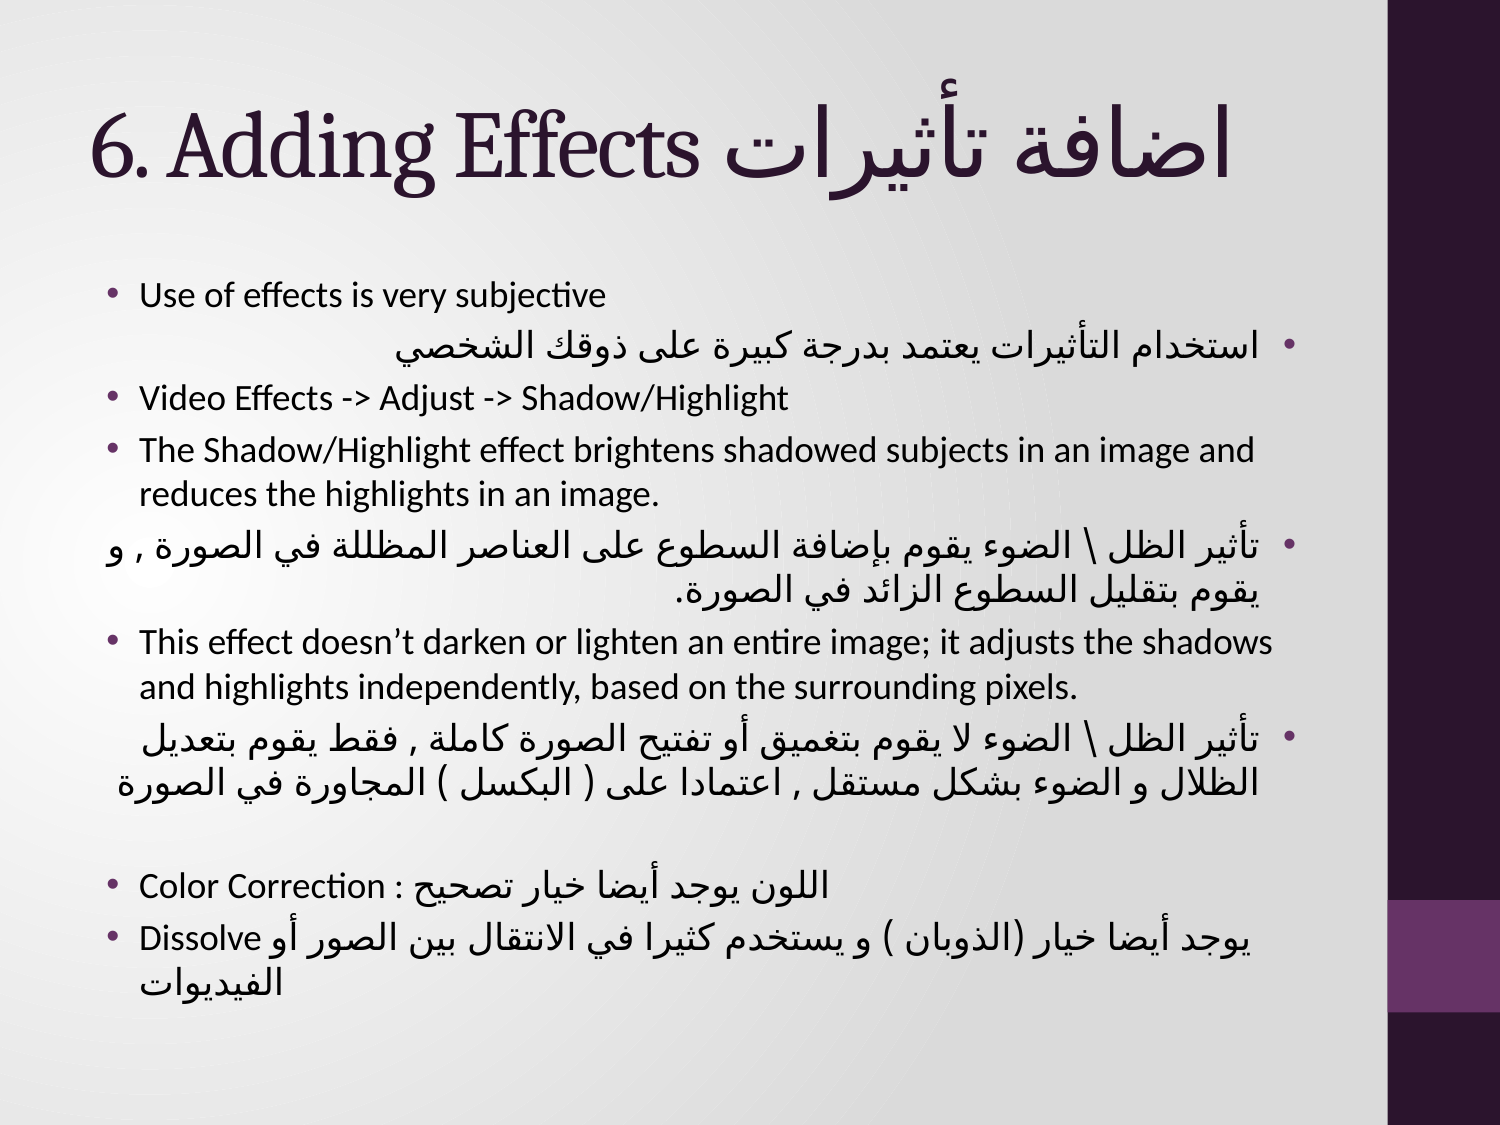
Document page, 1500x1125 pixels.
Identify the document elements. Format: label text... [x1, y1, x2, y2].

title 6. Adding Effects اضافة تأثيرات [75, 45, 1325, 233]
list Use of effects is very subjective استخدام التأثيرات يعتمد بدرجة كبيرة على ذوقك الشخصي Video Effects -> Adjust -> Shadow/Highlight The Shadow/Highlight effect brightens shadowed subjects in an image and reduces the highlights in an image. تأثير الظل \ الضوء يقوم بإضافة السطوع على العناصر المظللة في الصورة , و يقوم بتقليل السطوع الزائد في الصورة. This effect doesn’t darken or lighten an entire image; it adjusts the shadows and highlights independently, based on the surrounding pixels. تأثير الظل \ الضوء لا يقوم بتغميق أو تفتيح الصورة كاملة , فقط يقوم بتعديل الظلال و الضوء بشكل مستقل , اعتمادا على ( البكسل ) المجاورة في الصورة Color Correction : اللون يوجد أيضا خيار تصحيح Dissolve يوجد أيضا خيار (الذوبان ) و يستخدم كثيرا في الانتقال بين الصور أو الفيديوات [75, 262, 1325, 1050]
